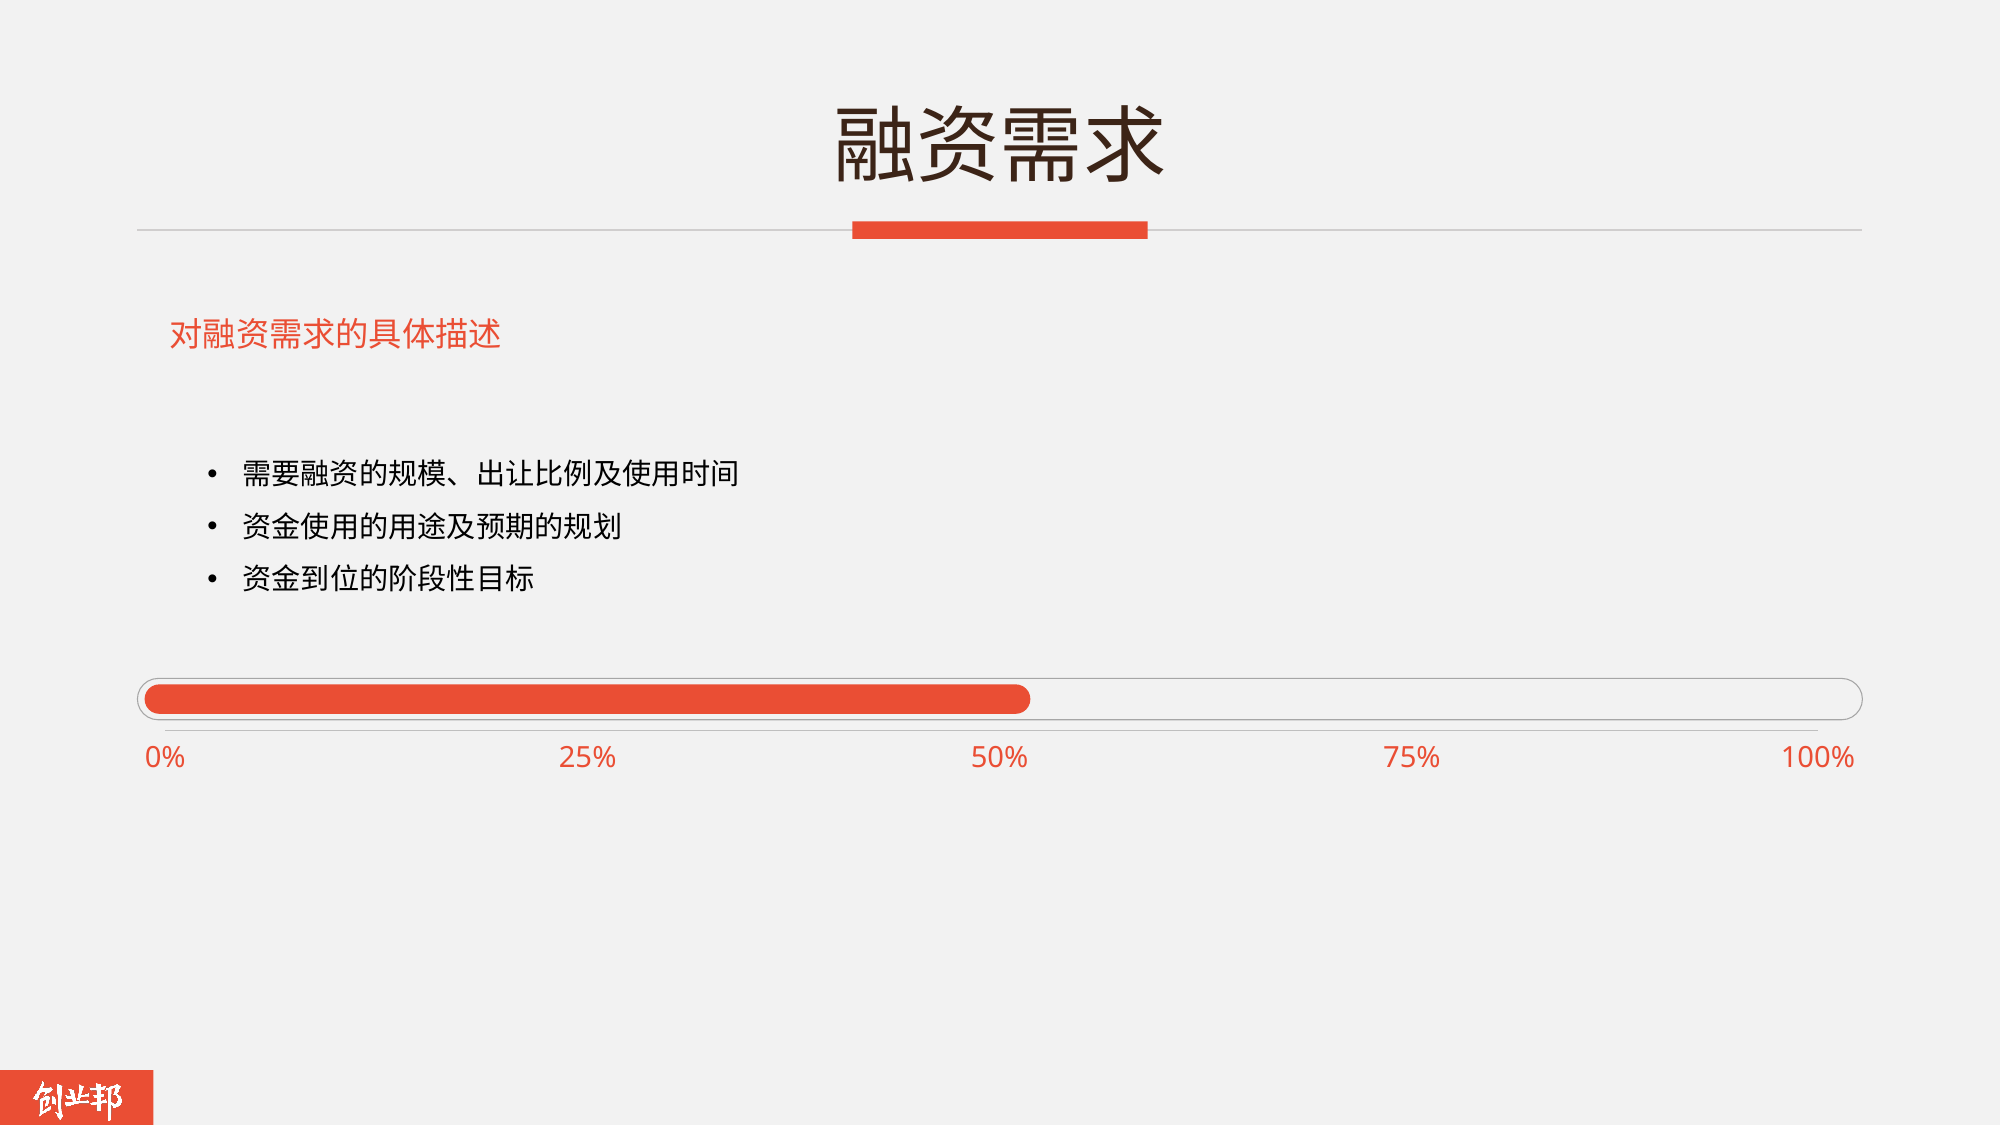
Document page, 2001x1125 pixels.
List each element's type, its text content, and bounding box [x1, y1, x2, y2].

picture [27, 1075, 127, 1125]
text_box 25% [551, 731, 624, 755]
text_box 50% [963, 757, 1037, 781]
text_box [137, 678, 1863, 720]
title 融资需求 [136, 59, 1863, 238]
text_box 100% [1773, 730, 1863, 781]
text_box 50% [963, 731, 1037, 755]
text_box 需要融资的规模、出让比例及使用时间 资金使用的用途及预期的规划 资金到位的阶段性目标 [199, 430, 1707, 603]
text_box 75% [1375, 731, 1449, 755]
text_box 25% [551, 757, 624, 781]
text_box 0% [137, 730, 194, 781]
text_box 75% [1375, 757, 1449, 781]
text_box 对融资需求的具体描述 [162, 305, 510, 361]
text_box [144, 684, 1031, 714]
